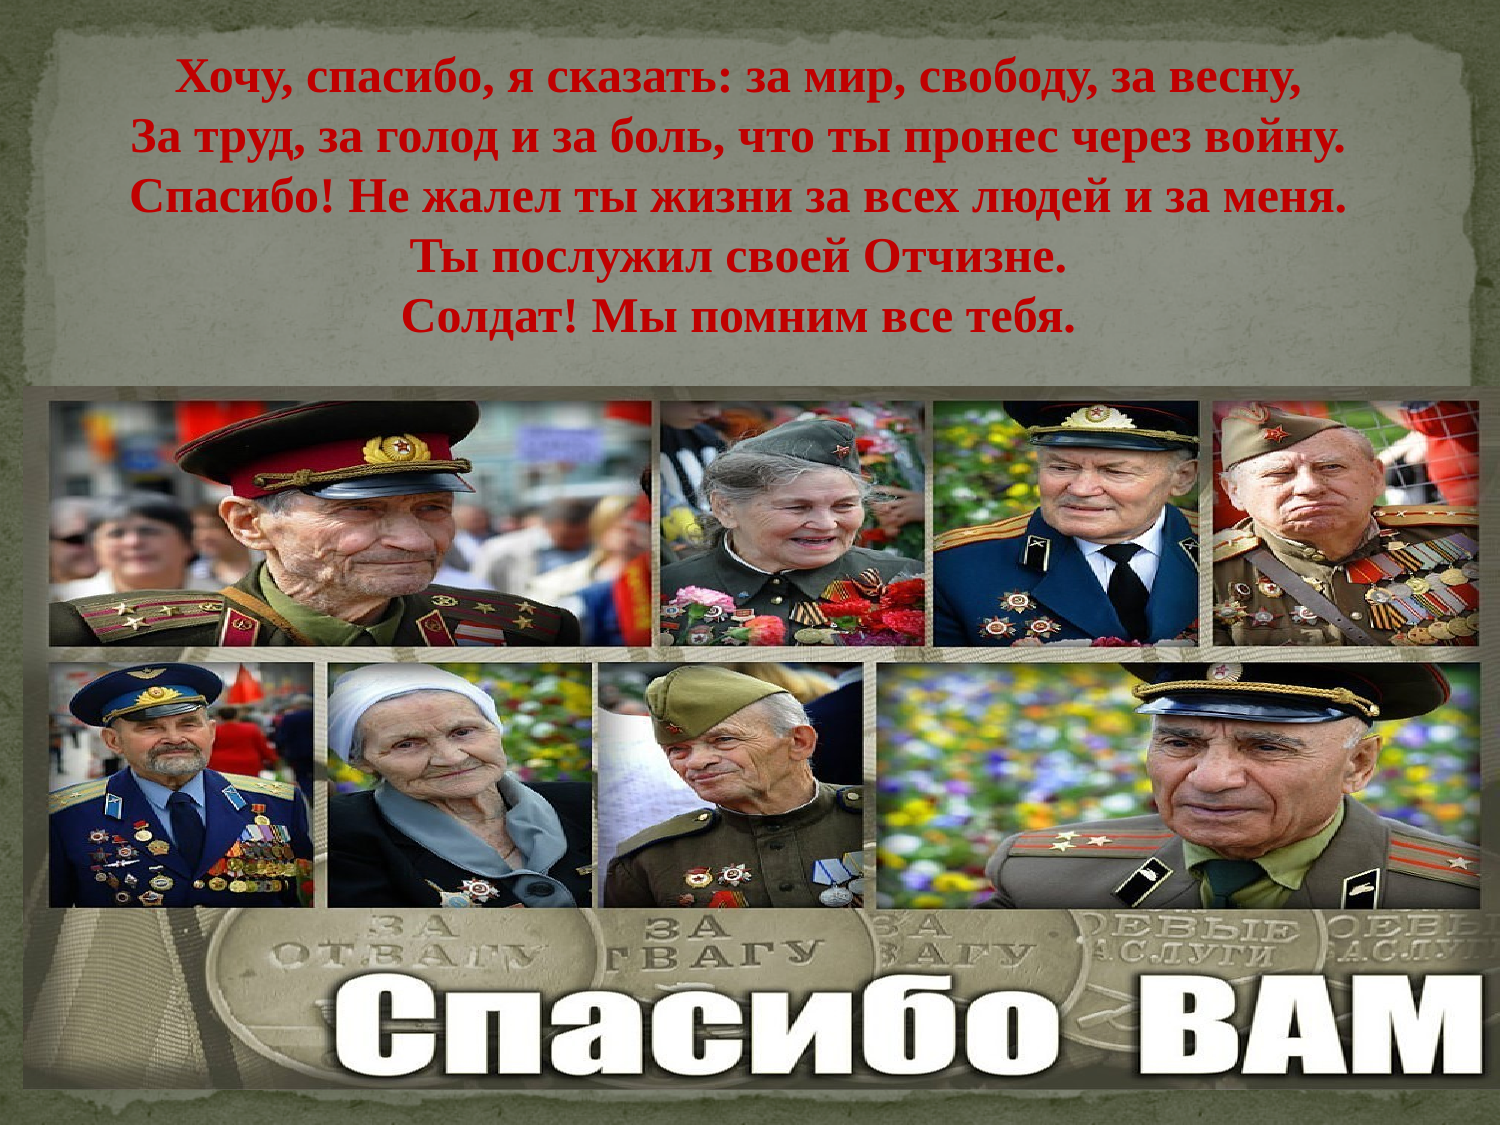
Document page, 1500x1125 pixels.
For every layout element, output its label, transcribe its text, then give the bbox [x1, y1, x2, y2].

text_box Хочу, спасибо, я сказать: за мир, свободу, за весну, За труд, за голод и за боль, что ты пронес через войну. Спасибо! Не жалел ты жизни за всех людей и за меня. Ты послужил своей Отчизне. Солдат! Мы помним все тебя. [35, 35, 1442, 350]
picture [24, 387, 1500, 1091]
